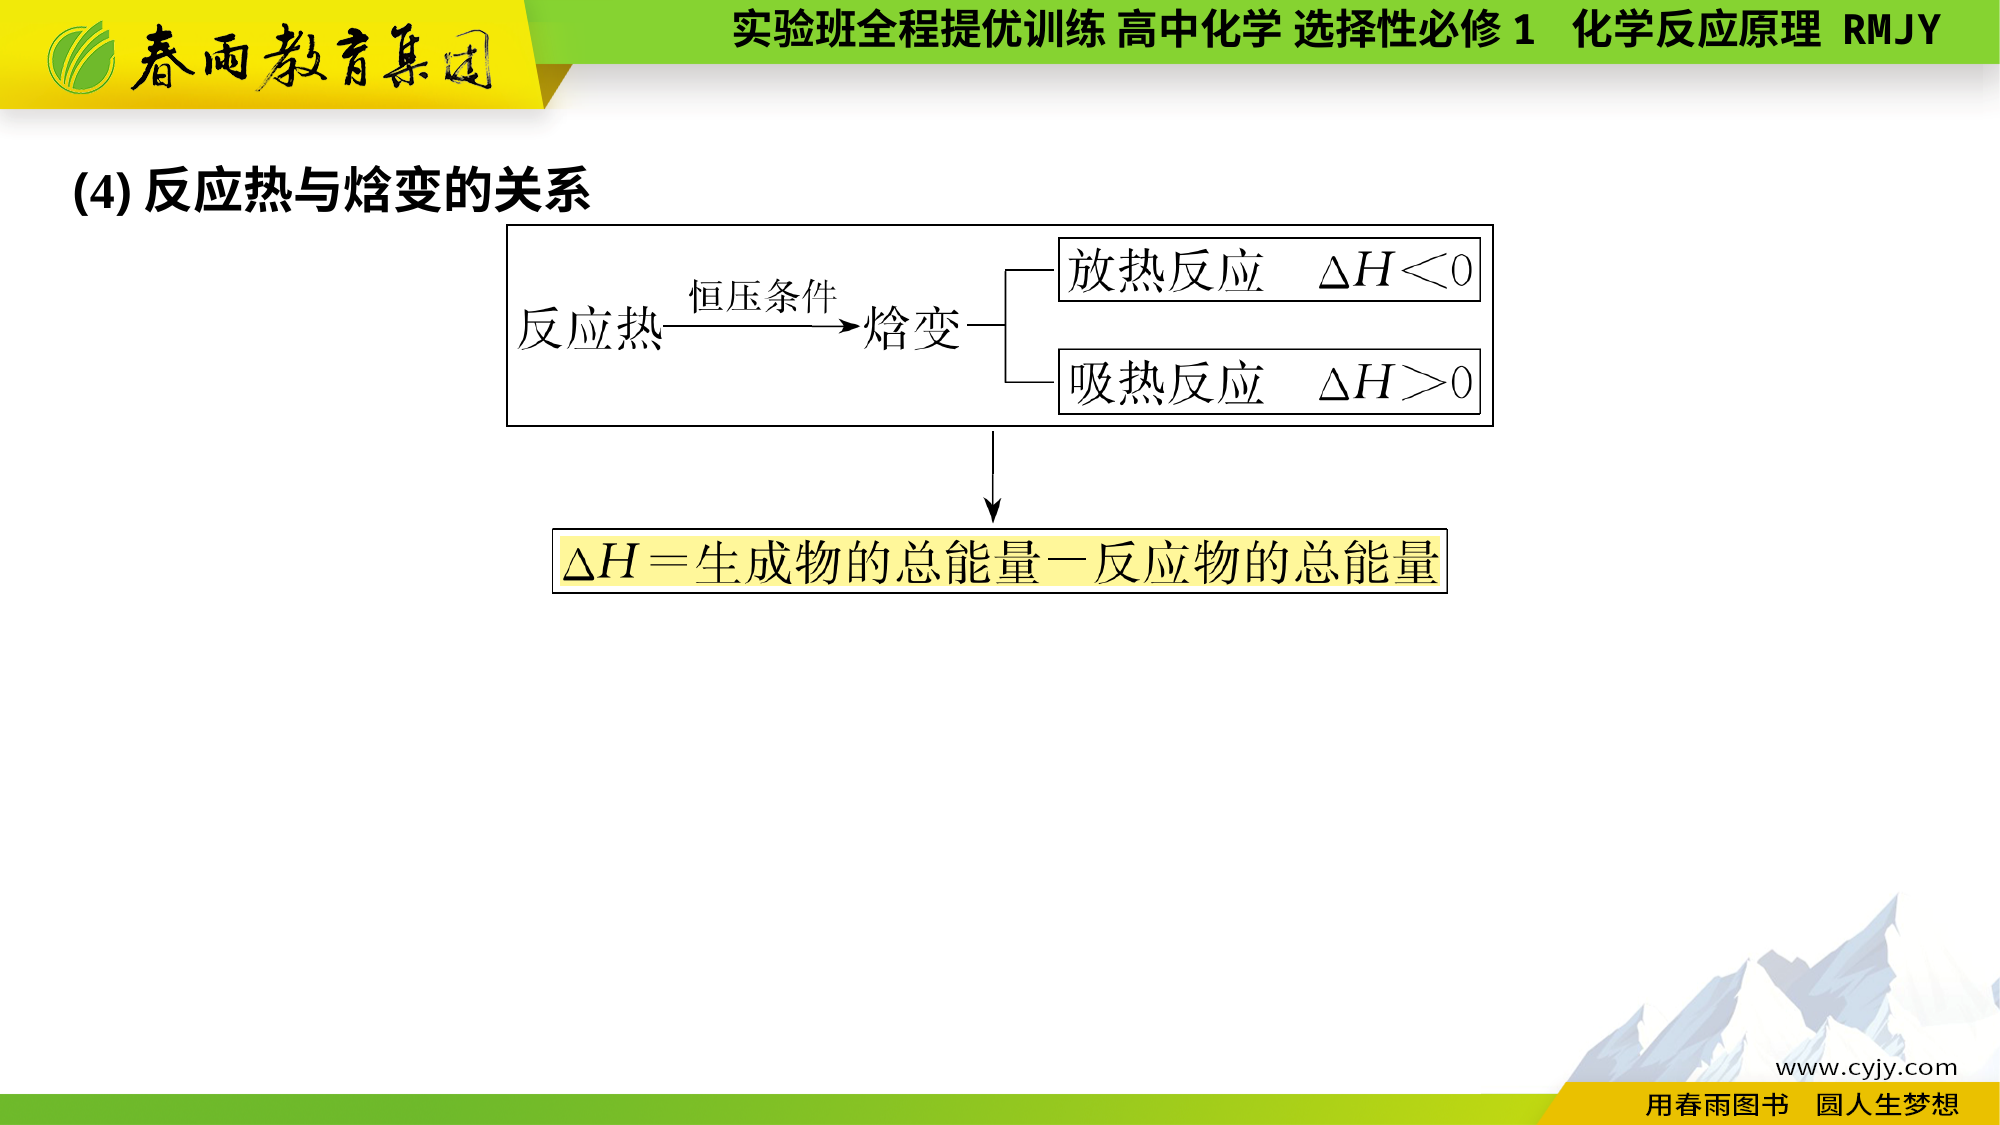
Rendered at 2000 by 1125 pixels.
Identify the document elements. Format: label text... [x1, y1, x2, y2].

list (4)反应热与焓变的关系 [57, 120, 1942, 216]
picture [0, 0, 2000, 1125]
